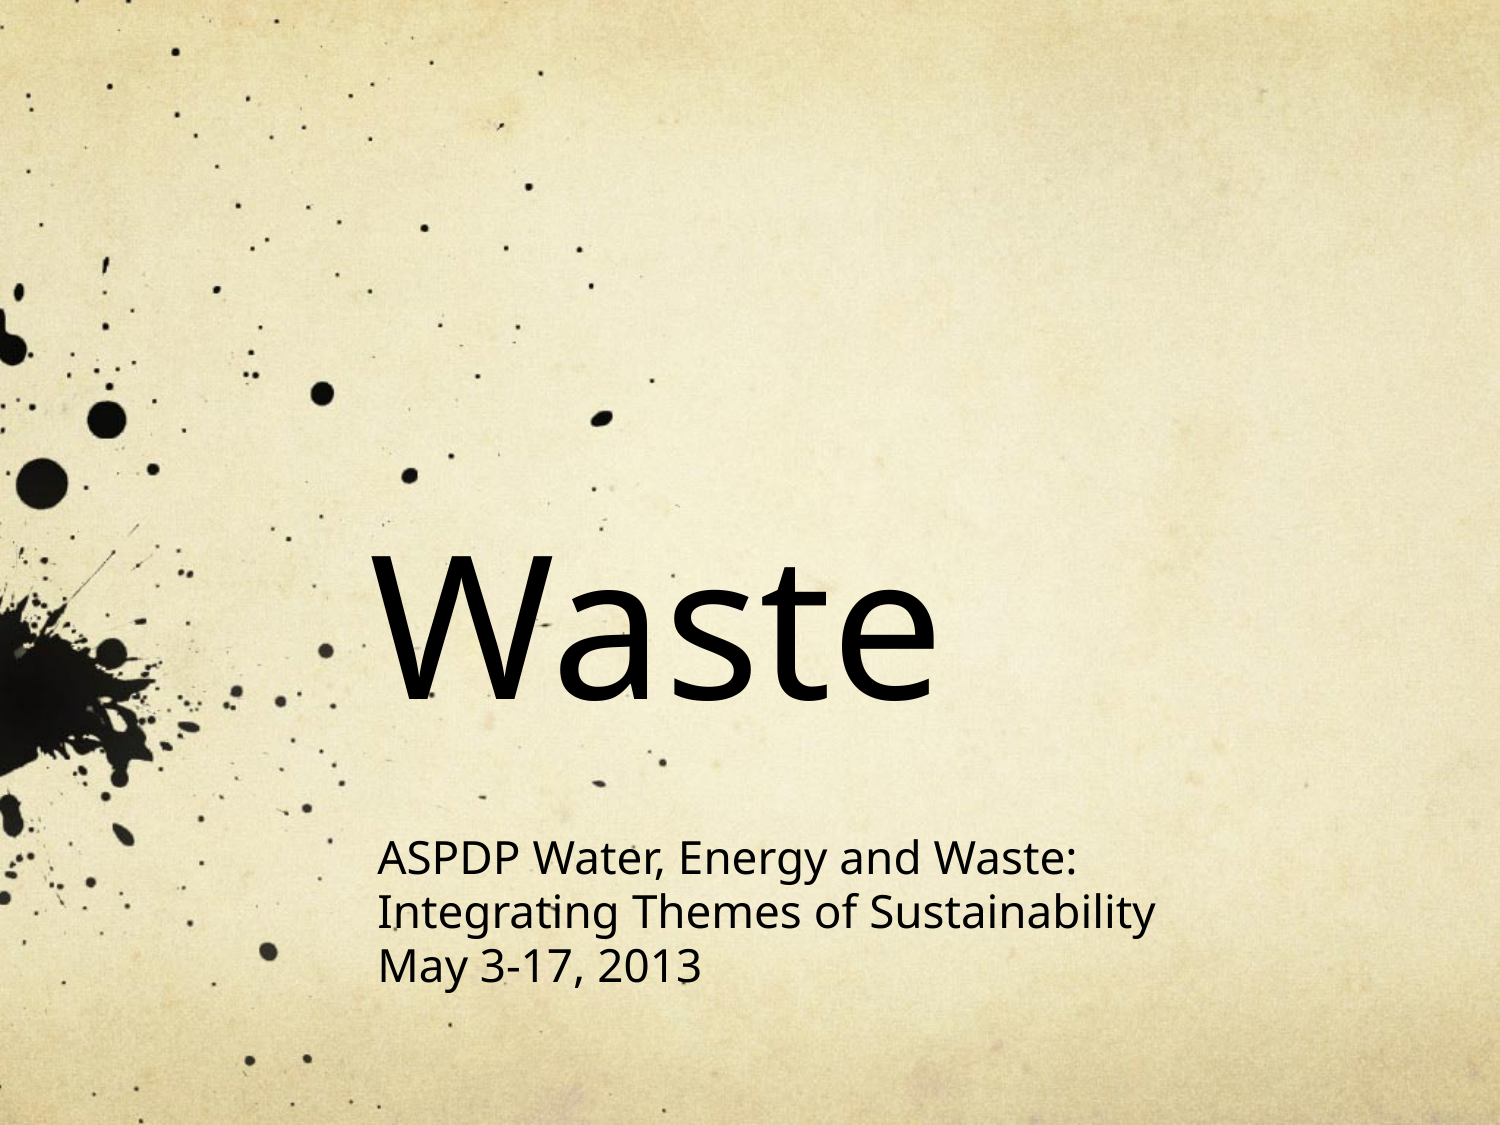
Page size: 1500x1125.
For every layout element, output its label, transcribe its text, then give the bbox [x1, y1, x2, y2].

subtitle ASPDP Water, Energy and Waste: Integrating Themes of Sustainability May 3-17, 2013 [362, 829, 1425, 1023]
picture [0, 0, 1500, 1125]
title Waste [362, 512, 1425, 741]
